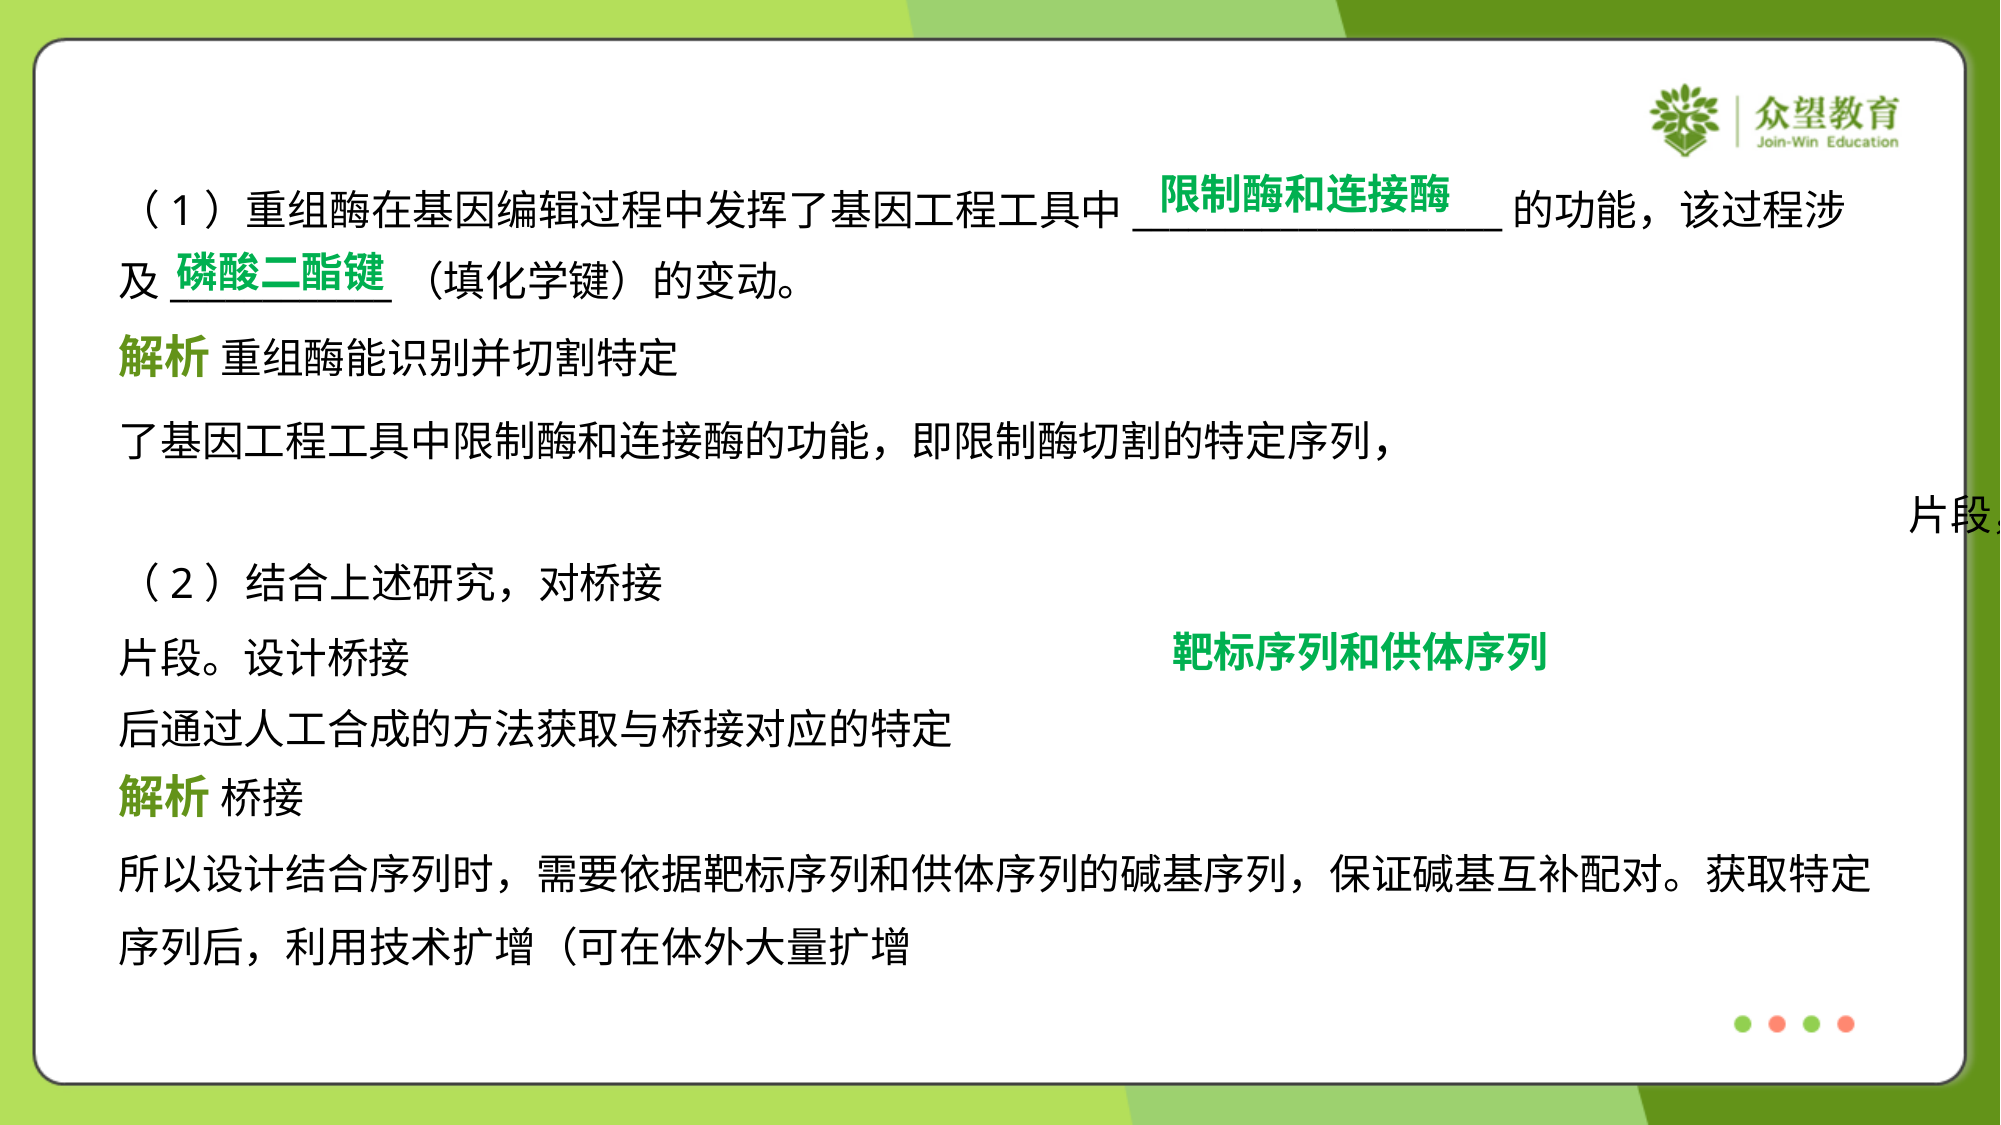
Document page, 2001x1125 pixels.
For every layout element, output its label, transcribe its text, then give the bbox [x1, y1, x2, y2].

text_box （1）重组酶在基因编辑过程中发挥了基因工程工具中____________________的功能，该过程涉 及____________（填化学键）的变动。 [118, 158, 1883, 298]
text_box 磷酸二酯键 [161, 224, 401, 289]
text_box 靶标序列和供体序列 [1157, 601, 1563, 669]
picture [0, 0, 2000, 1125]
